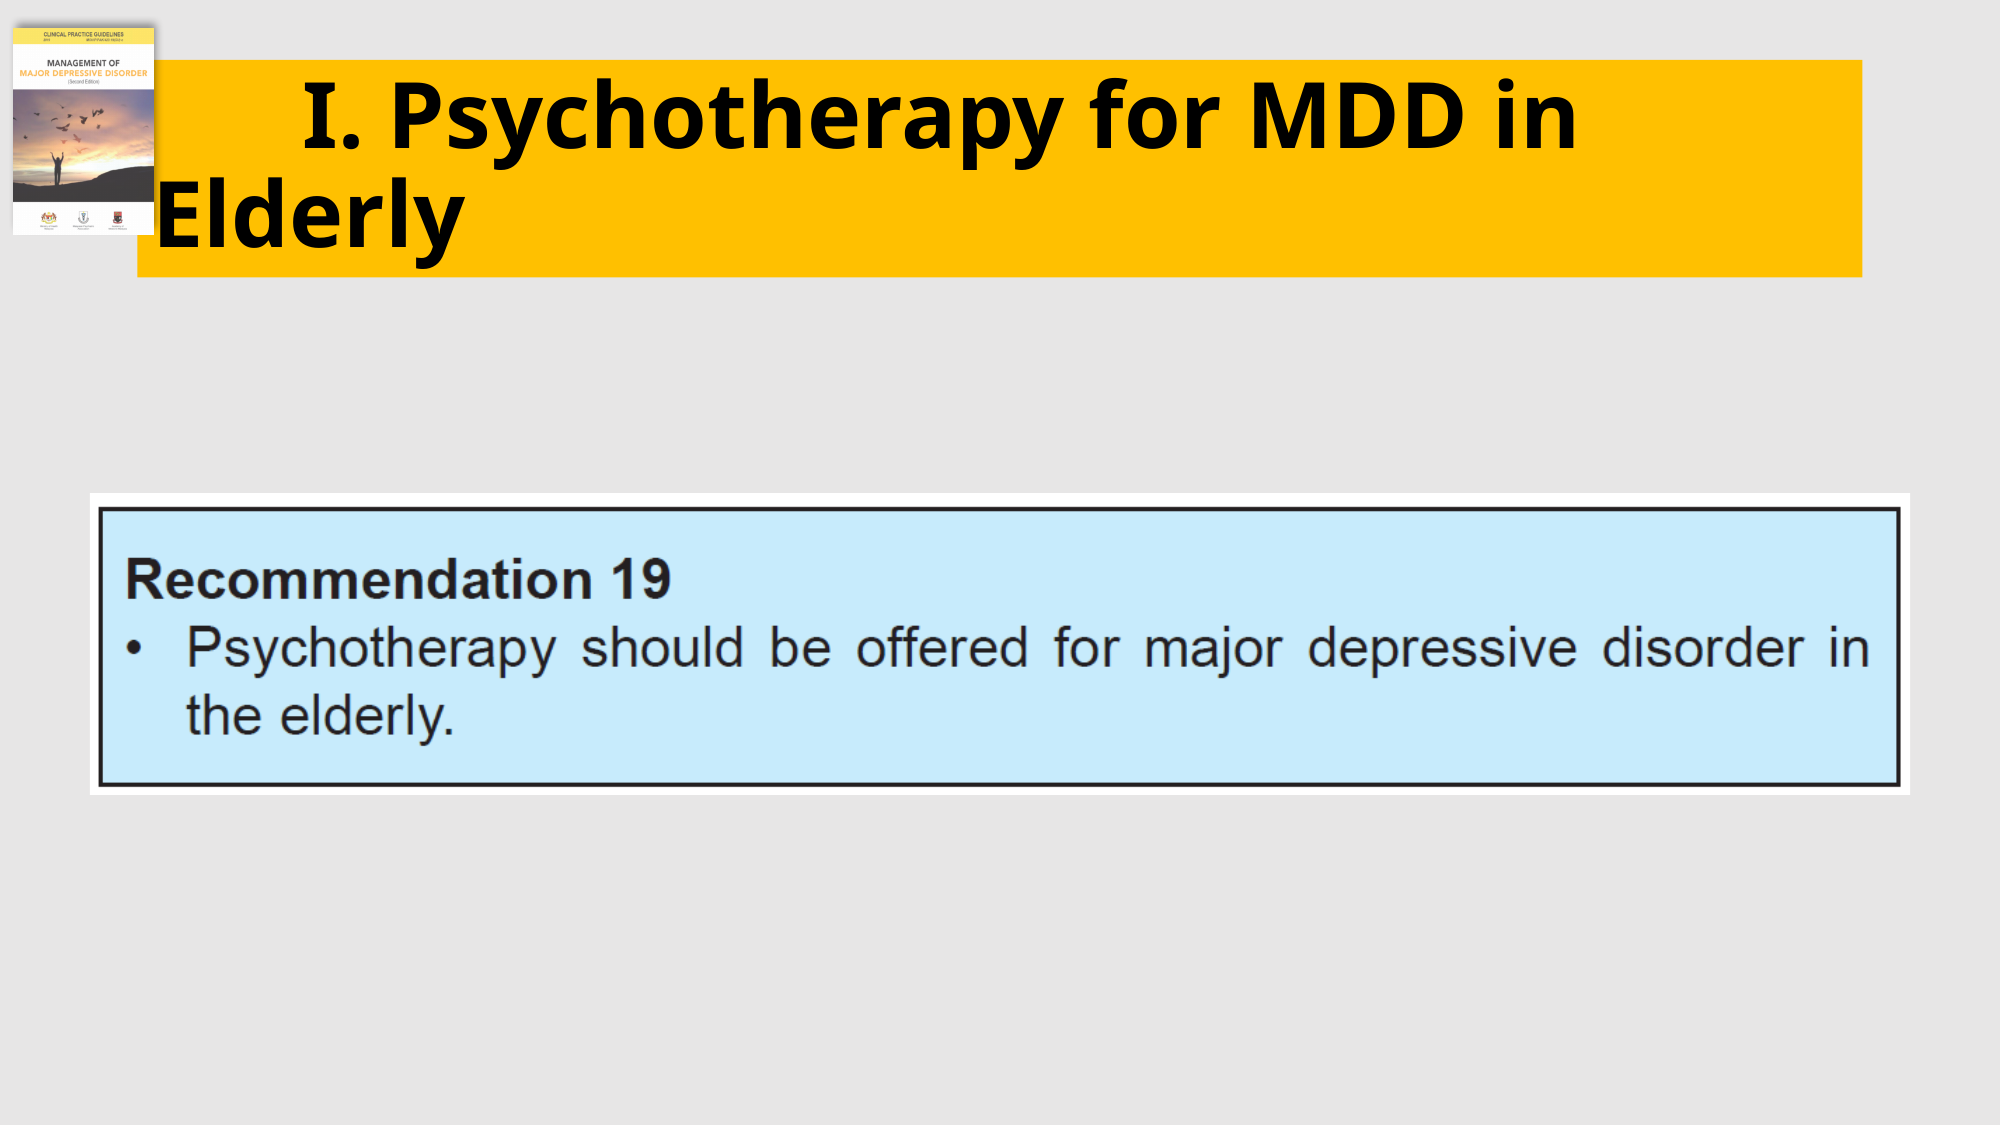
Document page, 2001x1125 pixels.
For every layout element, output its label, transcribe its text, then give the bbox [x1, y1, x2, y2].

title I. Psychotherapy for MDD in Elderly [137, 59, 1863, 278]
picture [13, 28, 154, 235]
picture [89, 493, 1911, 795]
